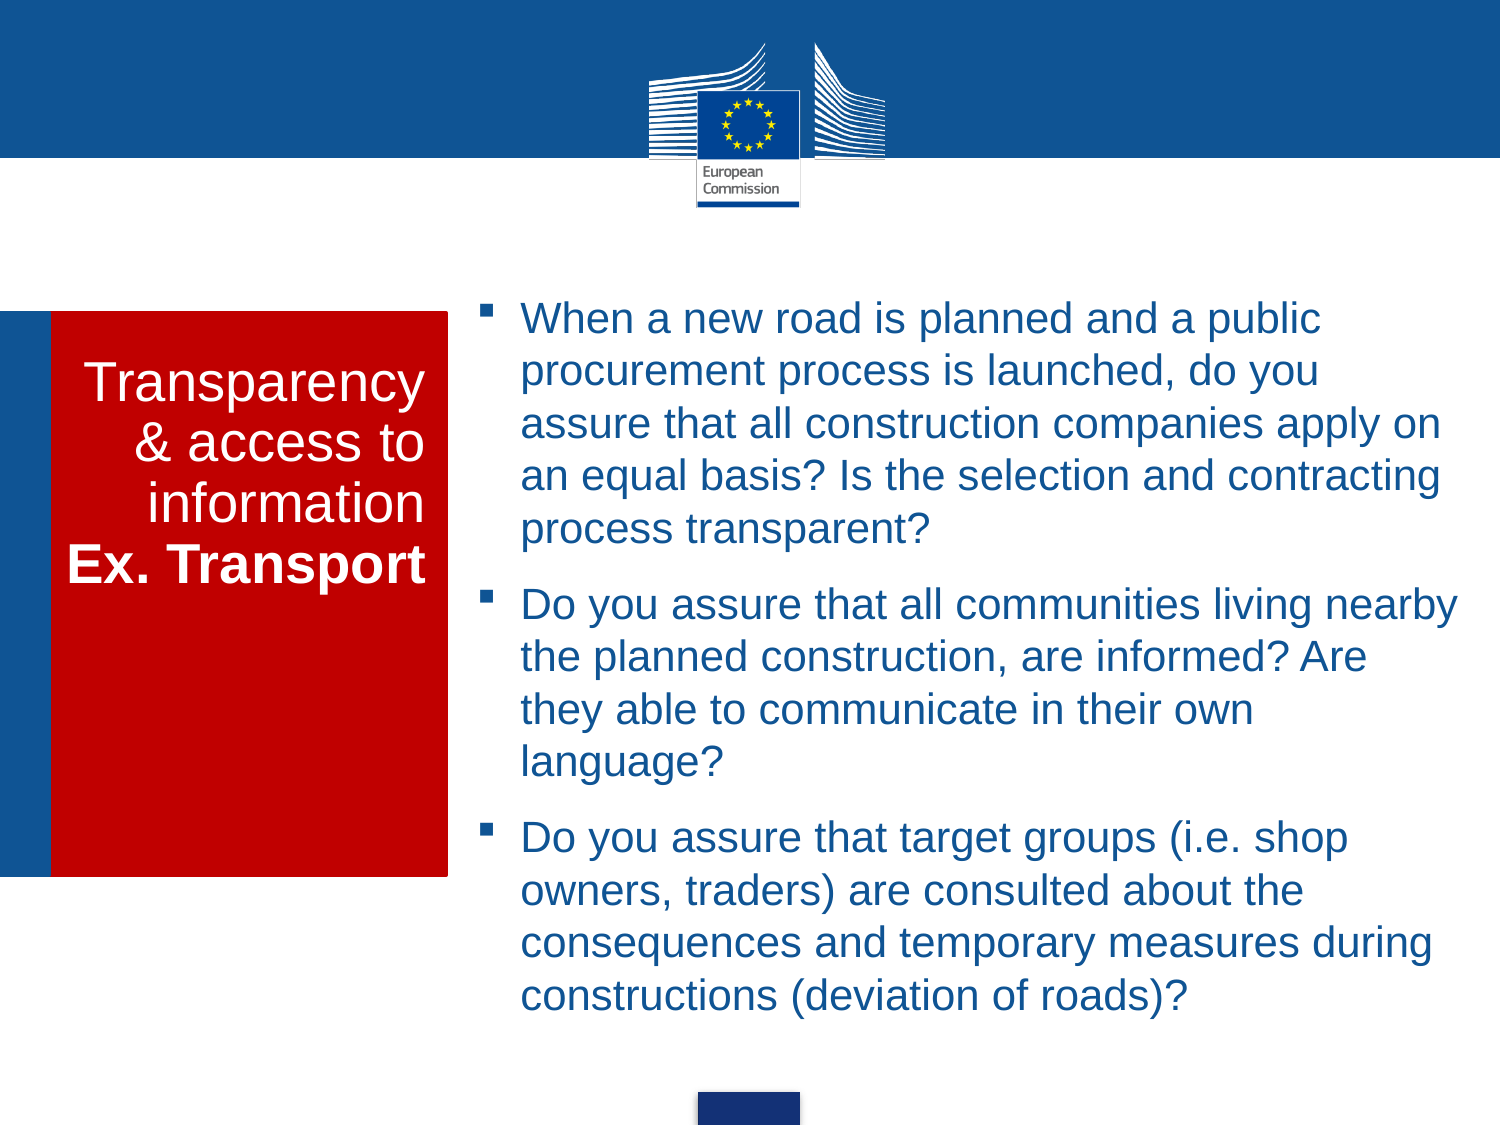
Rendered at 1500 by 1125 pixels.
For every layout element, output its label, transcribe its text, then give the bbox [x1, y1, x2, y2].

text_box When a new road is planned and a public procurement process is launched, do you assure that all construction companies apply on an equal basis? Is the selection and contracting process transparent? Do you assure that all communities living nearby the planned construction, are informed? Are they able to communicate in their own language? Do you assure that target groups (i.e. shop owners, traders) are consulted about the consequences and temporary measures during constructions (deviation of roads)? [461, 282, 1475, 1027]
text_box [0, 311, 51, 877]
text_box [51, 311, 448, 877]
text_box Transparency & access to information Ex. Transport [65, 352, 426, 861]
picture [649, 42, 885, 208]
